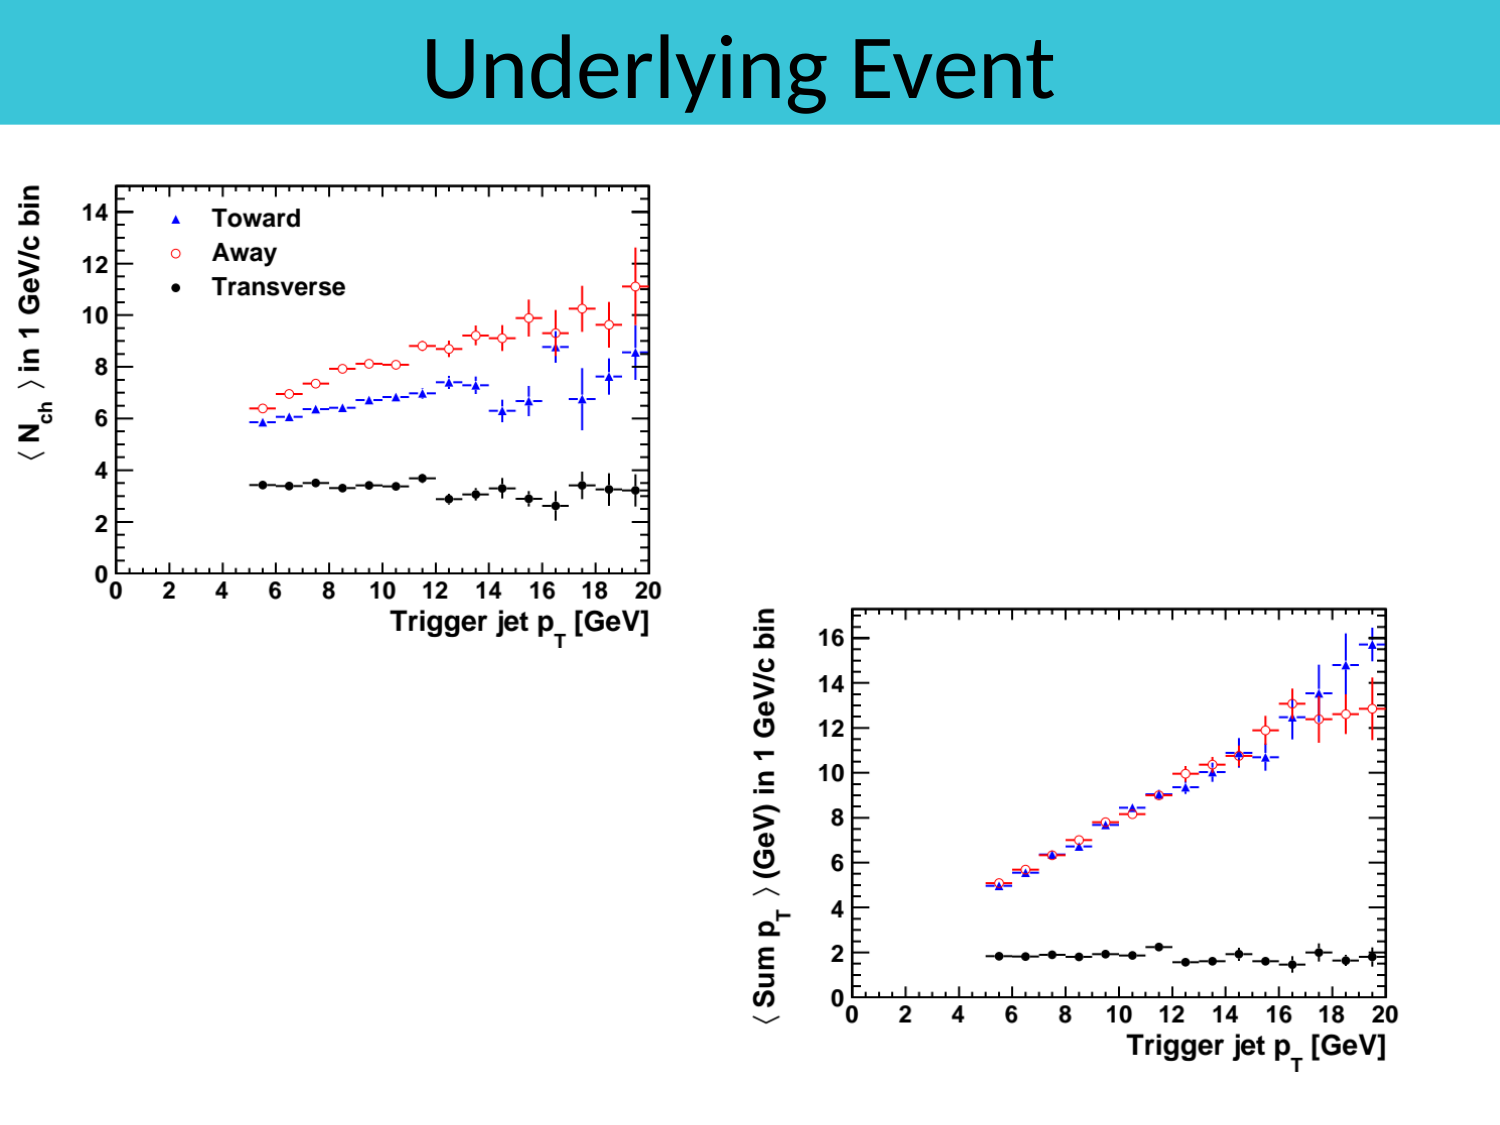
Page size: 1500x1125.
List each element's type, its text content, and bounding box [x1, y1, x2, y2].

text_box Underlying Event [0, 0, 1500, 125]
picture [2, 135, 1498, 1073]
